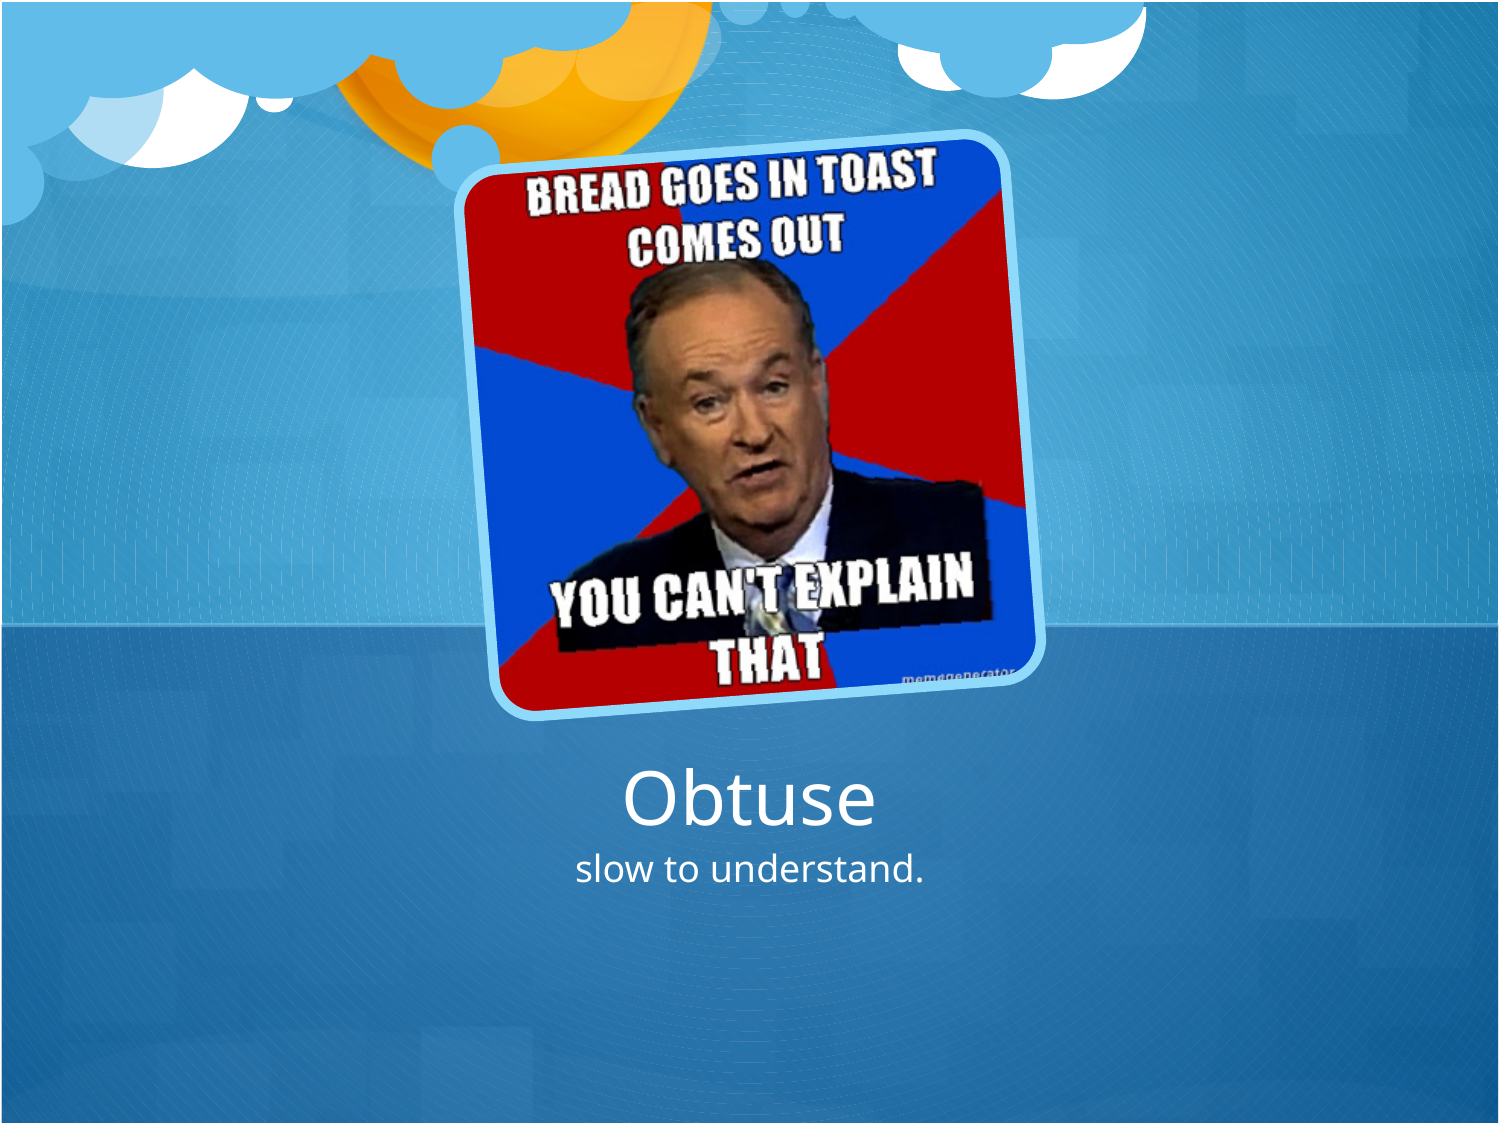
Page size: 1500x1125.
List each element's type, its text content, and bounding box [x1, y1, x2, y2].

picture [2, 2, 1498, 1123]
title Obtuse [116, 729, 1383, 848]
list slow to understand. [116, 848, 1383, 1048]
